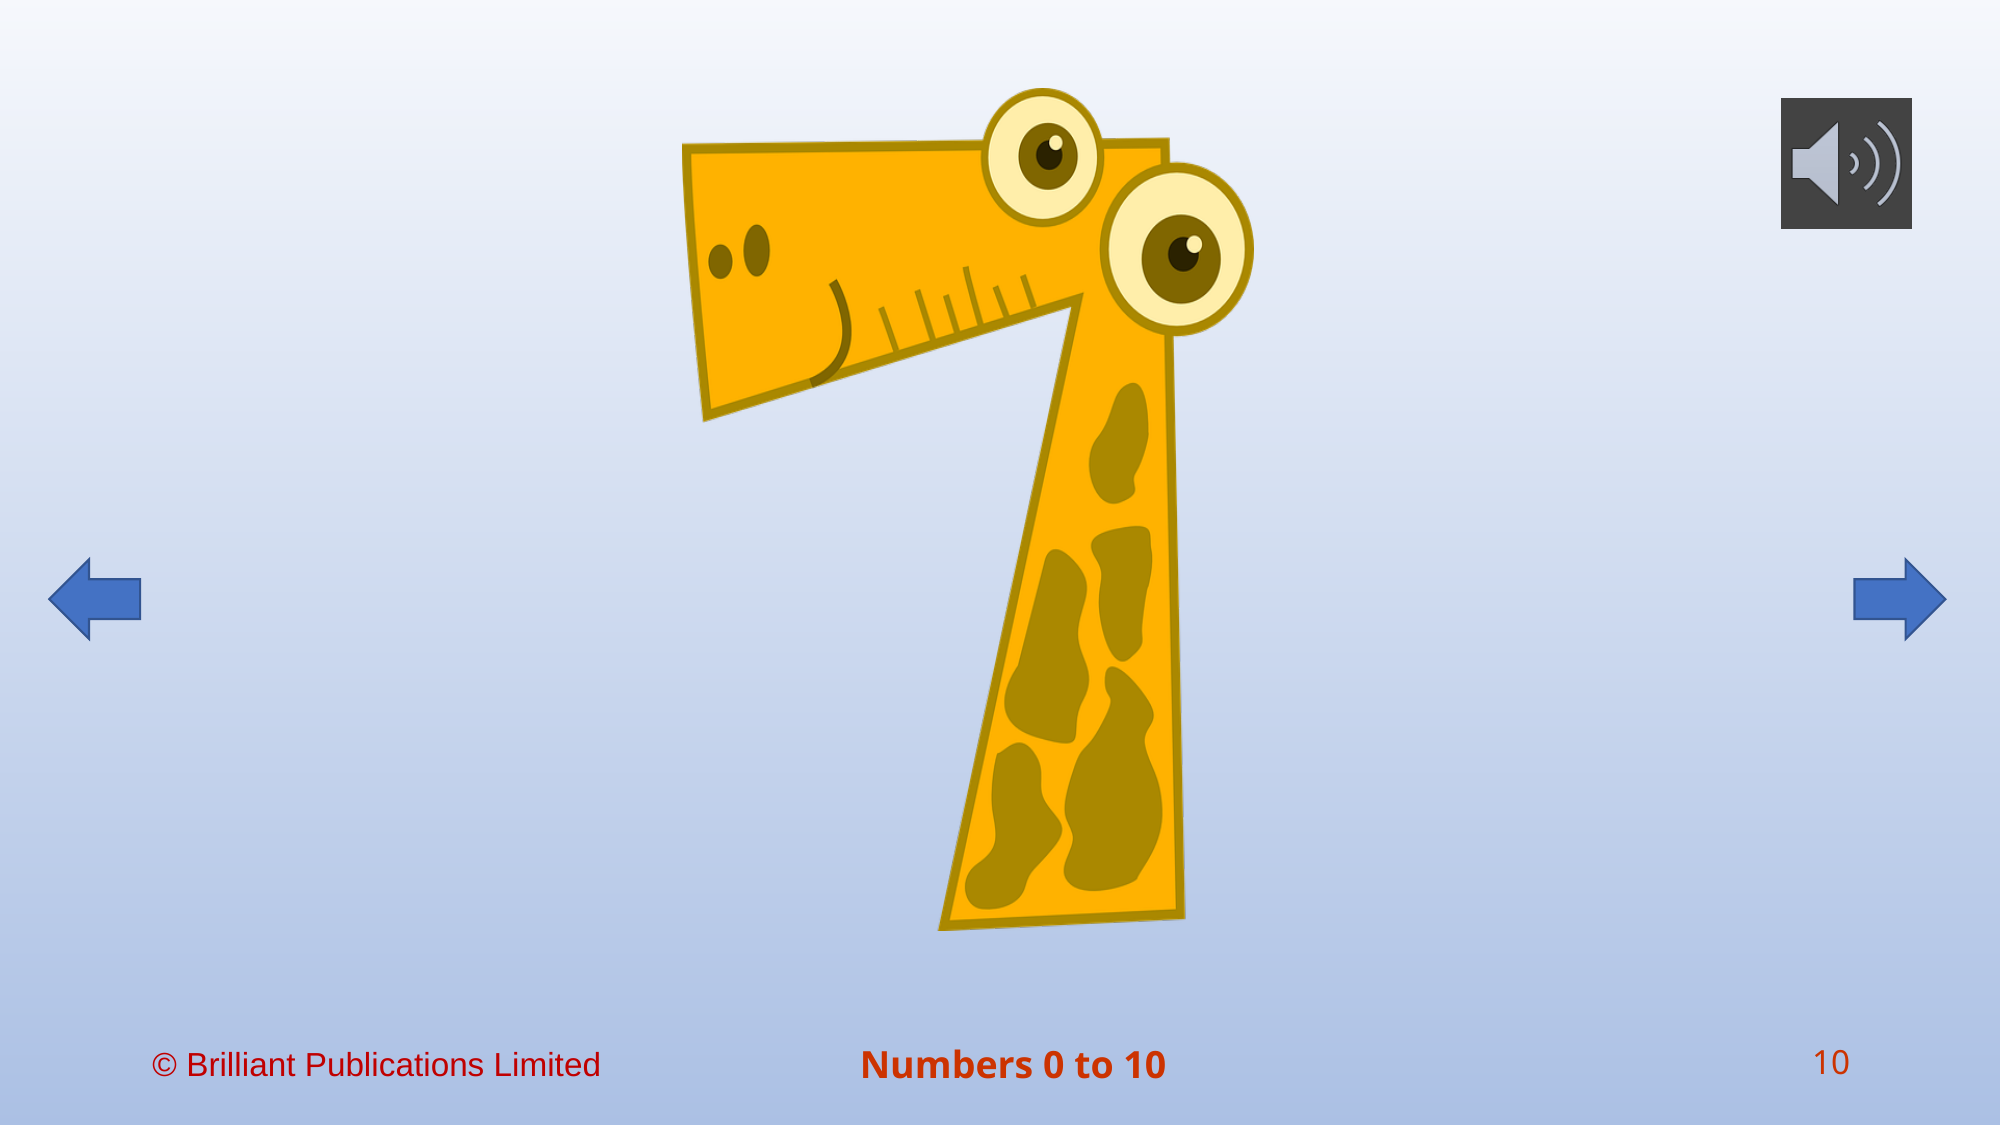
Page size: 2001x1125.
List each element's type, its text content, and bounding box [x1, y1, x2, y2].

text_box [1779, 96, 1914, 231]
footer © Brilliant Publications Limited [137, 1033, 788, 1094]
slide_number 10 [1415, 1033, 1866, 1094]
slide_number Numbers 0 to 10 [788, 1033, 1239, 1094]
picture [682, 88, 1254, 931]
